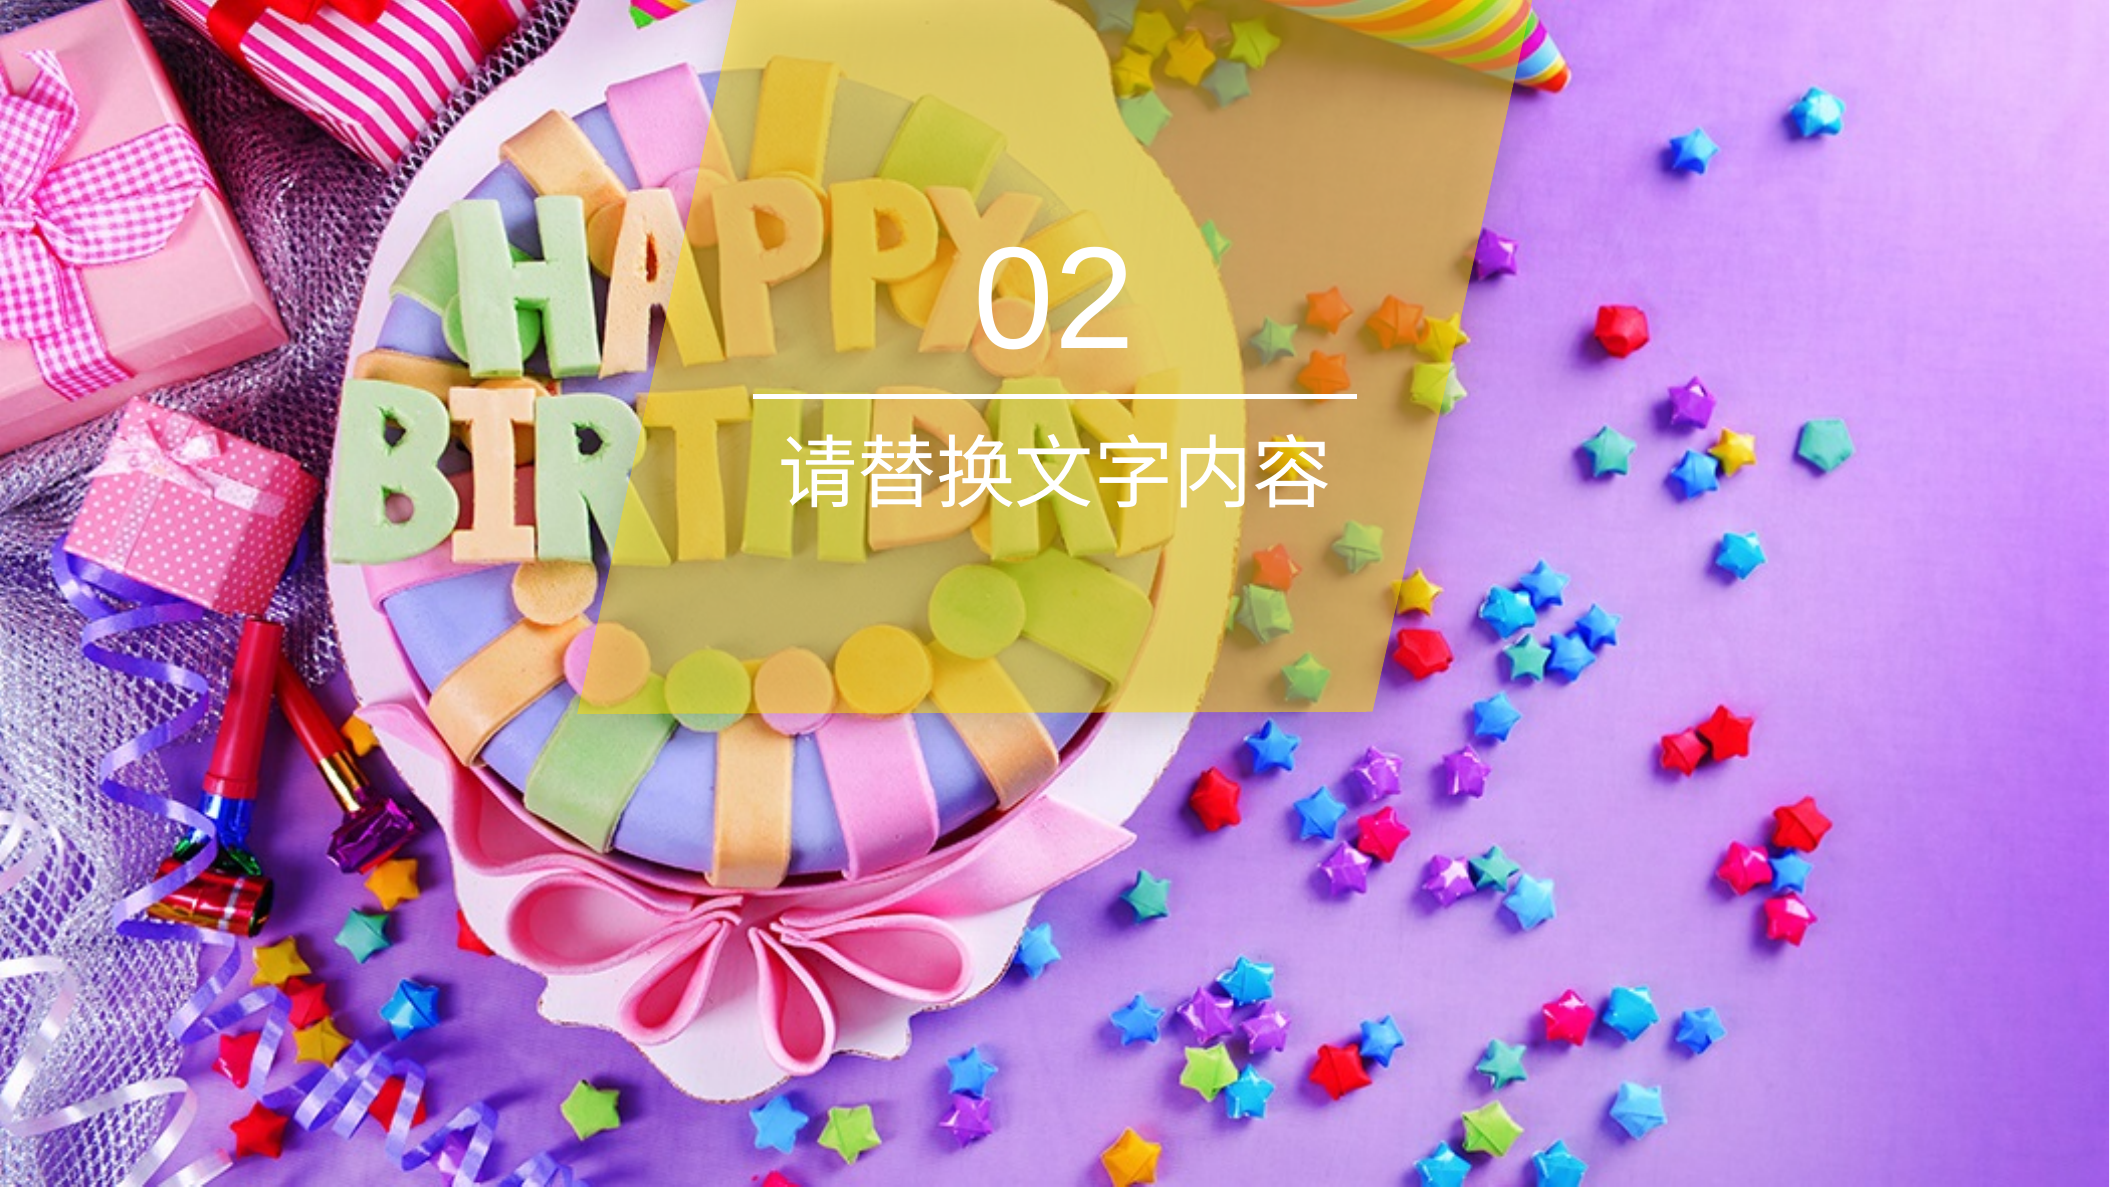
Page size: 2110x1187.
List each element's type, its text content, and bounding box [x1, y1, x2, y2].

text_box [0, 0, 2110, 1187]
text_box 02 [934, 203, 1175, 378]
text_box 请替换文字内容 [734, 422, 1375, 518]
text_box [575, 0, 1534, 716]
